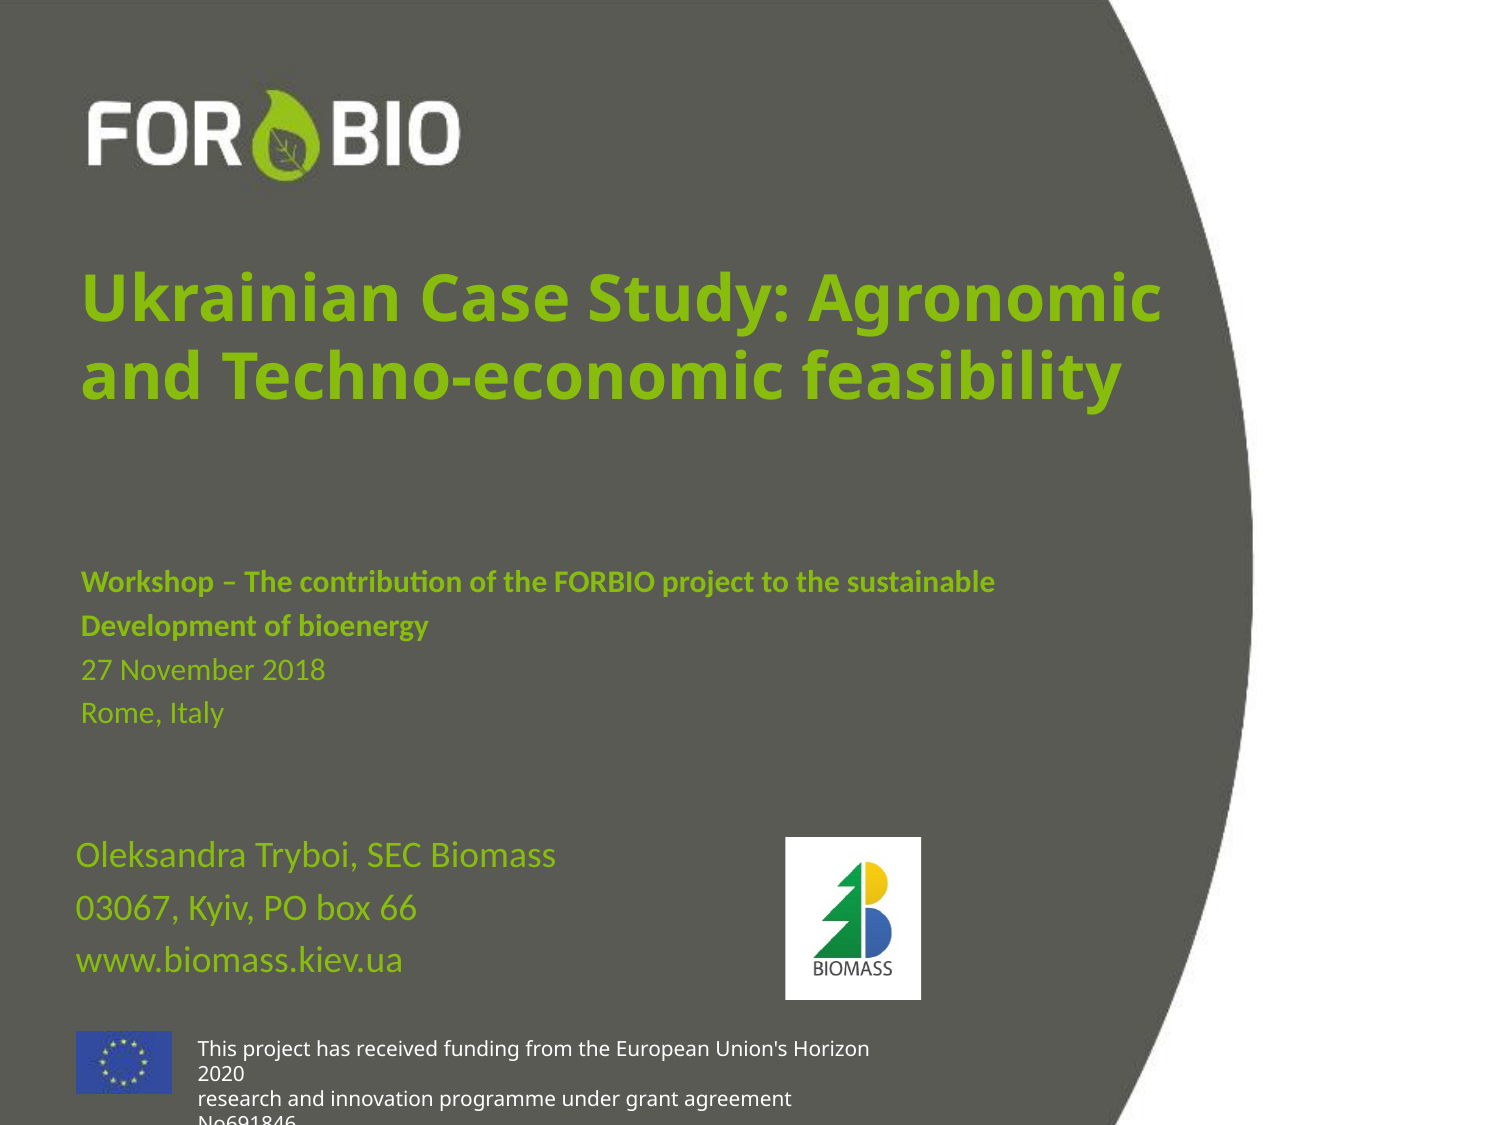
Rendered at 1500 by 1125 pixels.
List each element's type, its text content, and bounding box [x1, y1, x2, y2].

title Ukrainian Case Study: Agronomic and Techno-economic feasibility [65, 248, 1200, 471]
text_box Workshop – The contribution of the FORBIO project to the sustainable Development of bioenergy 27 November 2018 Rome, Italy [65, 553, 1366, 739]
picture [240, 1117, 246, 1125]
subtitle Oleksandra Tryboi, SEC Biomass 03067, Kyiv, PO box 66 www.biomass.kiev.ua [60, 822, 1360, 1009]
picture [0, 0, 1489, 1125]
